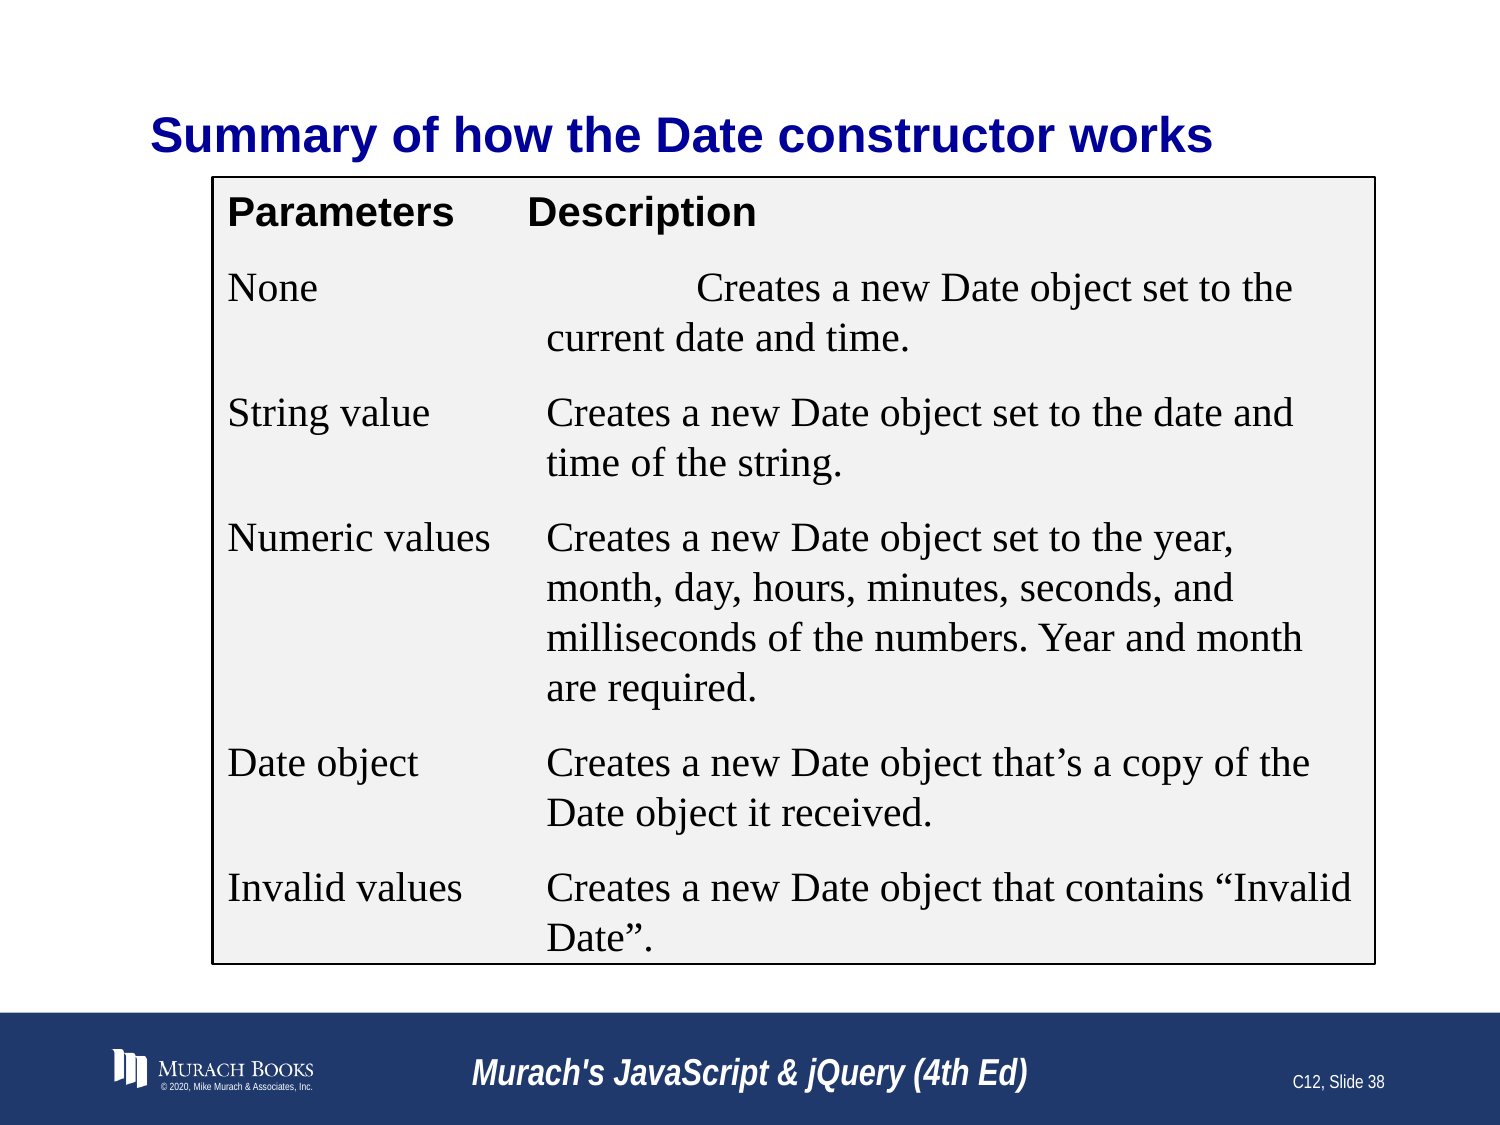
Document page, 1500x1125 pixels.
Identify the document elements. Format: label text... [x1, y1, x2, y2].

list Parameters Description None Creates a new Date object set to the current date and time. String value Creates a new Date object set to the date and time of the string. Numeric values Creates a new Date object set to the year, month, day, hours, minutes, seconds, and milliseconds of the numbers. Year and month are required. Date object Creates a new Date object that’s a copy of the Date object it received. Invalid values Creates a new Date object that contains “Invalid Date”. [210, 174, 1378, 967]
title Summary of how the Date constructor works [150, 102, 1350, 164]
slide_number C12, Slide 38 [1087, 1025, 1400, 1100]
slide_number Murach's JavaScript & jQuery (4th Ed) [463, 1025, 1050, 1100]
footer © 2020, Mike Murach & Associates, Inc. [12, 1025, 463, 1100]
